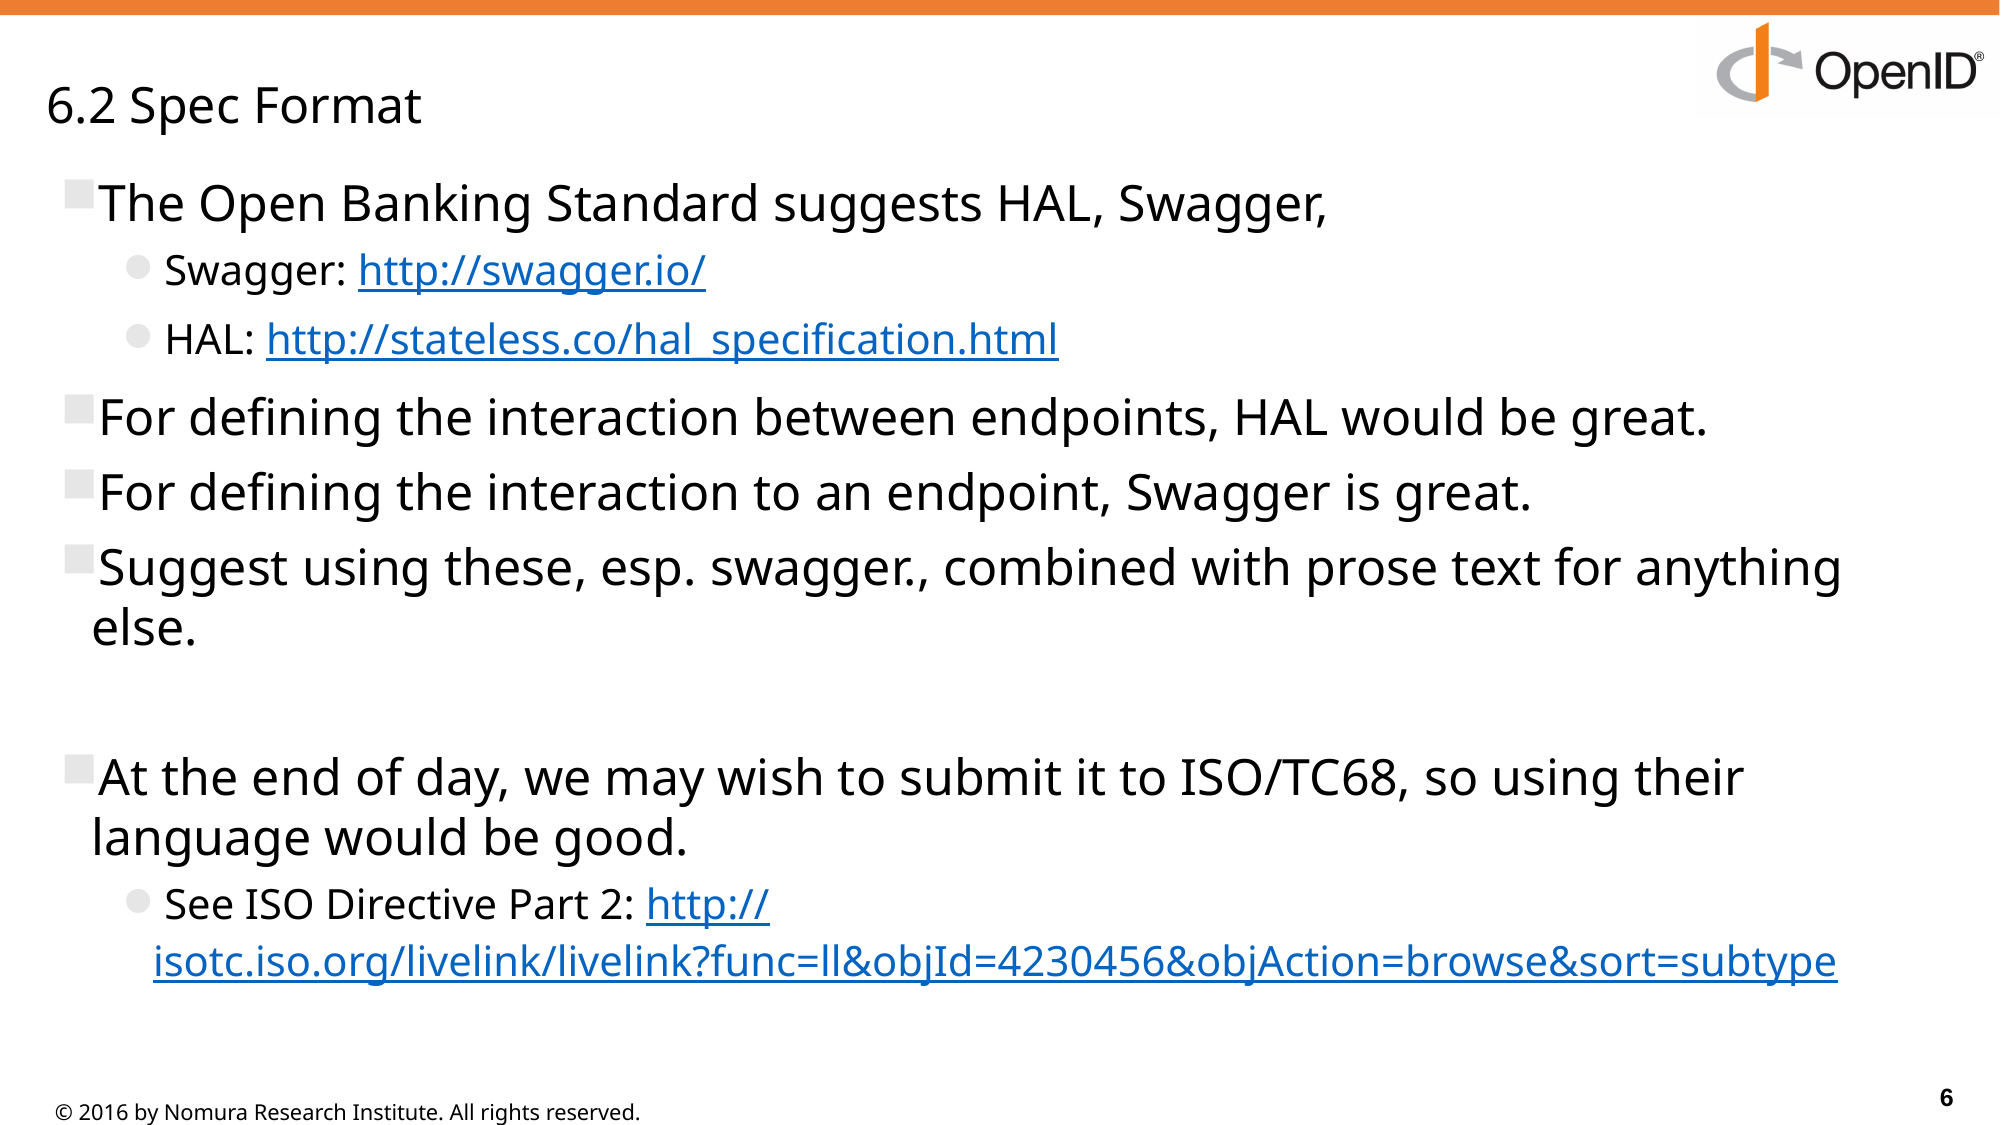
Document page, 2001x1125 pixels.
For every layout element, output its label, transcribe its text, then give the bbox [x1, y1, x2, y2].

list The Open Banking Standard suggests HAL, Swagger, Swagger: http://swagger.io/ HAL: http://stateless.co/hal_specification.html For defining the interaction between endpoints, HAL would be great. For defining the interaction to an endpoint, Swagger is great. Suggest using these, esp. swagger., combined with prose text for anything else. At the end of day, we may wish to submit it to ISO/TC68, so using their language would be good. See ISO Directive Part 2: http://isotc.iso.org/livelink/livelink?func=ll&objId=4230456&objAction=browse&sort=subtype [45, 163, 1955, 1060]
slide_number 6 [1820, 1078, 1954, 1116]
title 6.2 Spec Format [45, 49, 1955, 142]
picture [1696, 16, 2000, 117]
